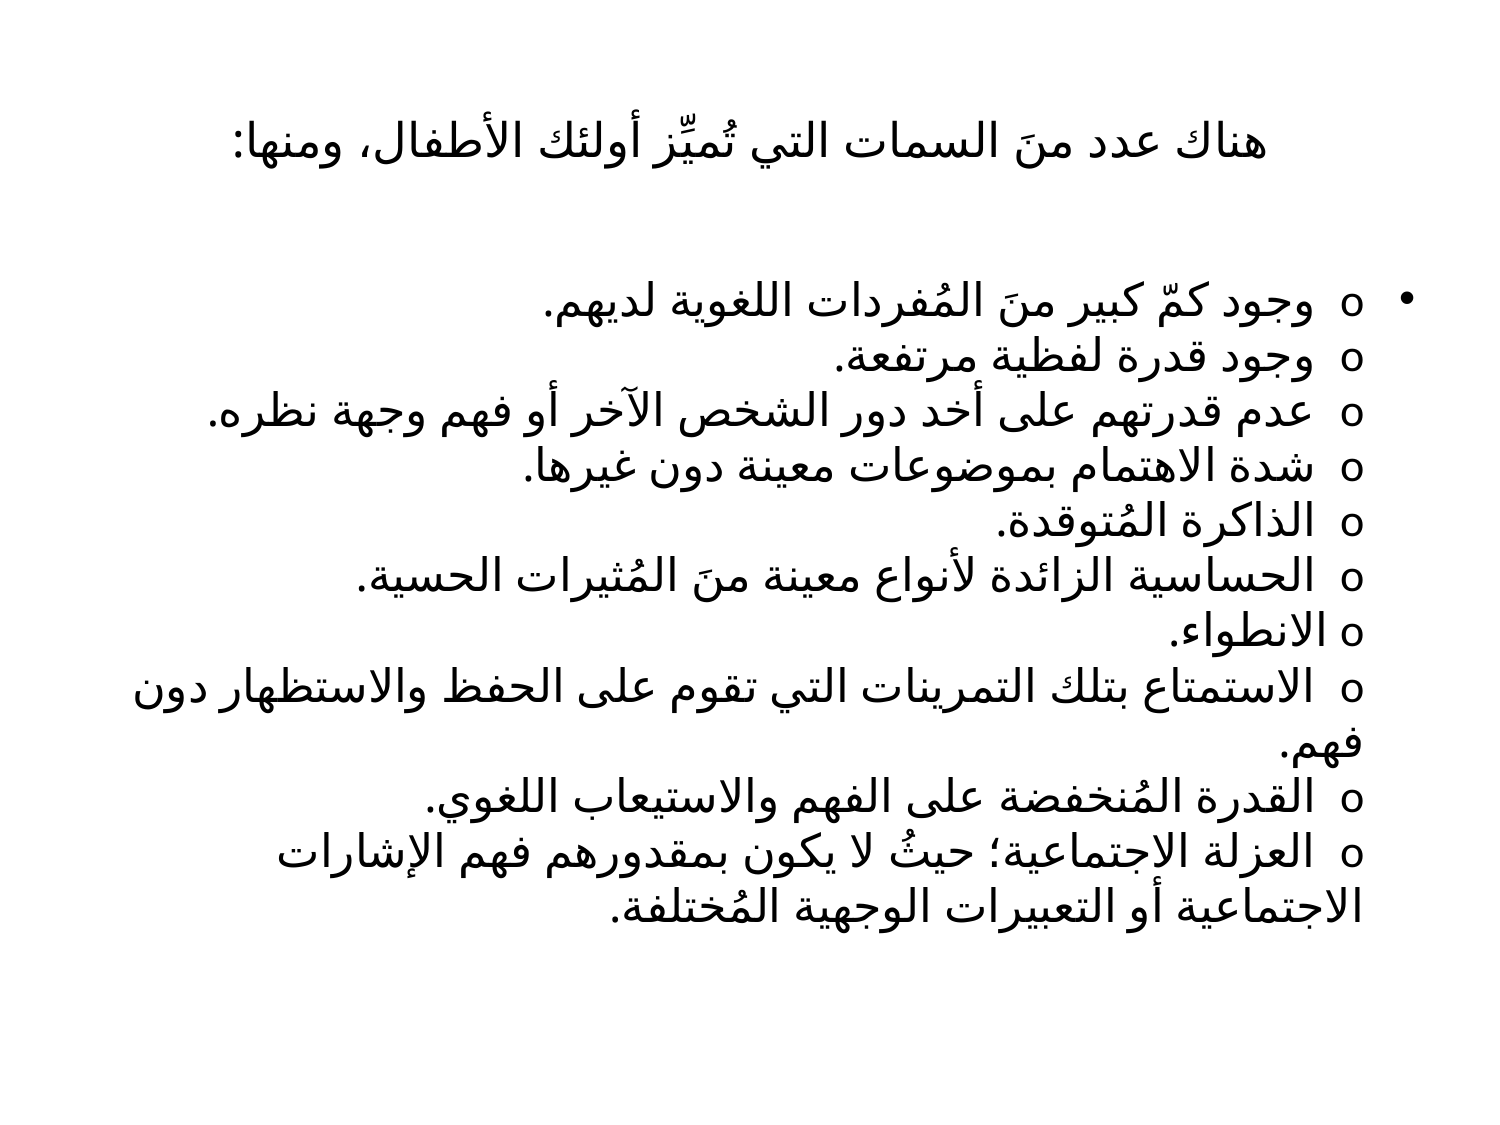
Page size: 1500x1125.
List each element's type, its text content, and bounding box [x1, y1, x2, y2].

title هناك عدد منَ السمات التي تُميِّز أولئك الأطفال، ومنها: [75, 45, 1425, 233]
list o وجود كمّ كبير منَ المُفردات اللغوية لديهم. o وجود قدرة لفظية مرتفعة. o عدم قدرتهم على أخد دور الشخص الآخر أو فهم وجهة نظره. o شدة الاهتمام بموضوعات معينة دون غيرها. o الذاكرة المُتوقدة. o الحساسية الزائدة لأنواع معينة منَ المُثيرات الحسية. o الانطواء. o الاستمتاع بتلك التمرينات التي تقوم على الحفظ والاستظهار دون فهم. o القدرة المُنخفضة على الفهم والاستيعاب اللغوي. o العزلة الاجتماعية؛ حيثُ لا يكون بمقدورهم فهم الإشارات الاجتماعية أو التعبيرات الوجهية المُختلفة. [75, 262, 1425, 1005]
